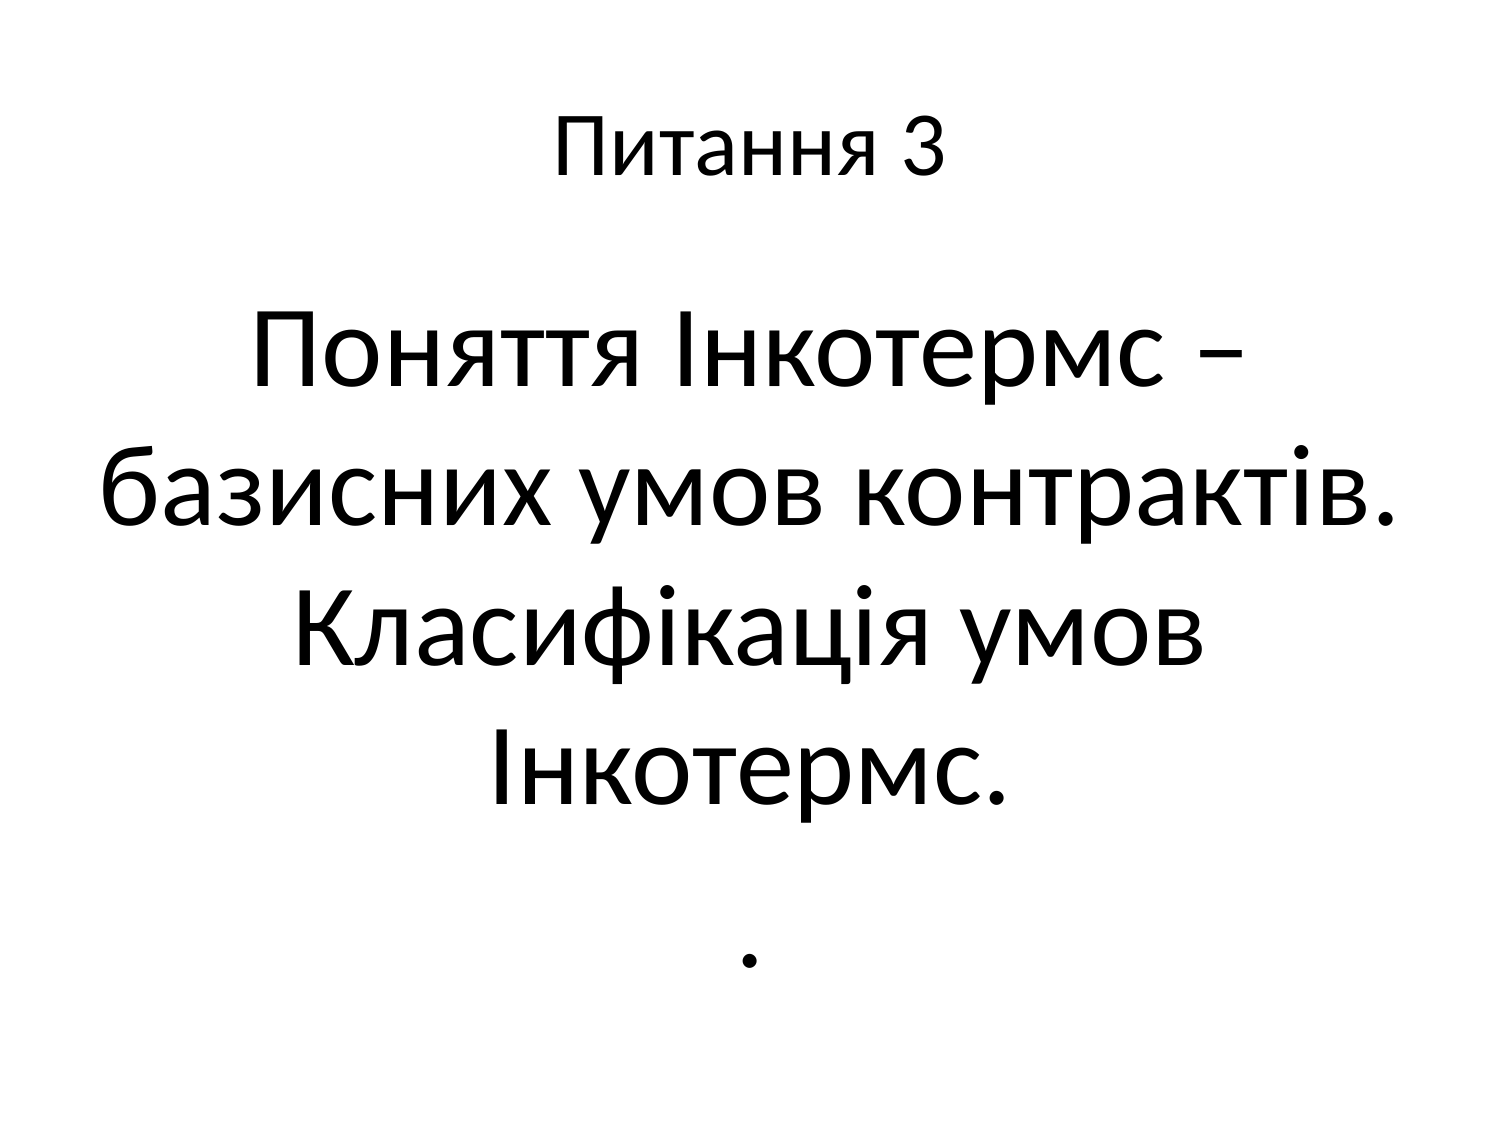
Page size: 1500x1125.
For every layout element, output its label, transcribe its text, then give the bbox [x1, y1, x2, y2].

list Поняття Інкотермс – базисних умов контрактів. Класифікація умов Інкотермс. . [75, 262, 1425, 1005]
title Питання 3 [75, 45, 1425, 233]
